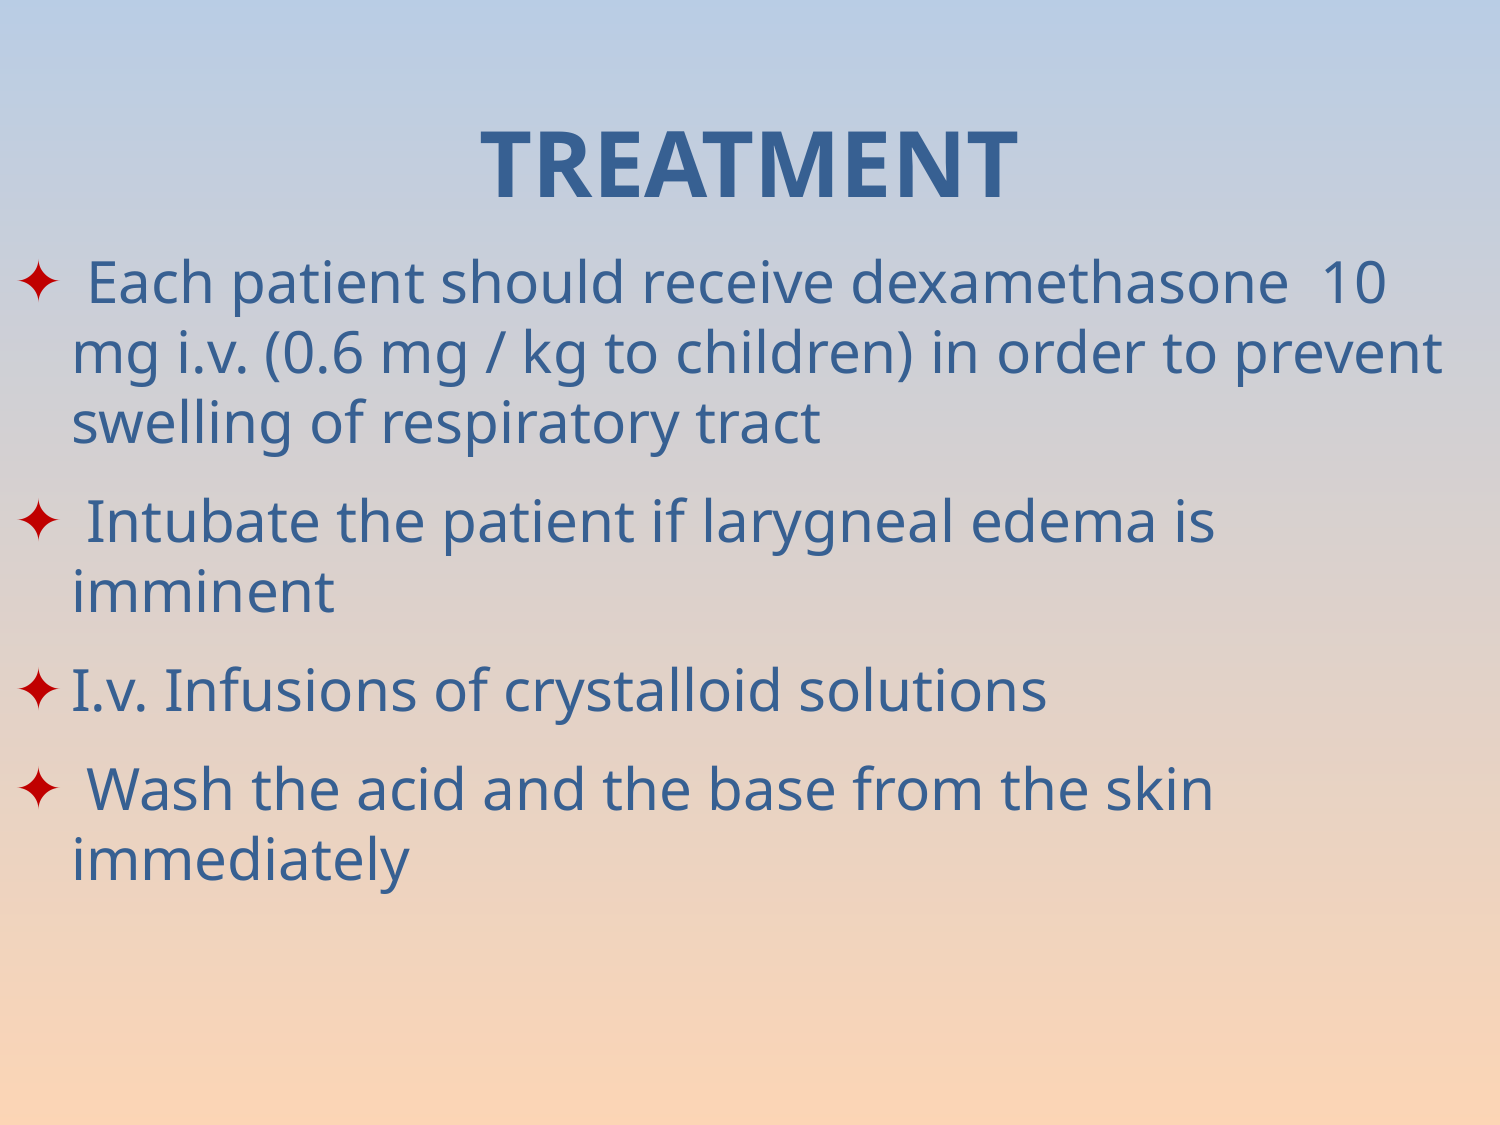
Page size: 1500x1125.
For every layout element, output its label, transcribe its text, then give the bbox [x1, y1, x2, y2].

text_box TREATMENT Each patient should receive dexamethasone 10 mg i.v. (0.6 mg / kg to children) in order to prevent swelling of respiratory tract Intubate the patient if larygneal edema is imminent I.v. Infusions of crystalloid solutions Wash the acid and the base from the skin immediately [0, 0, 1500, 1125]
